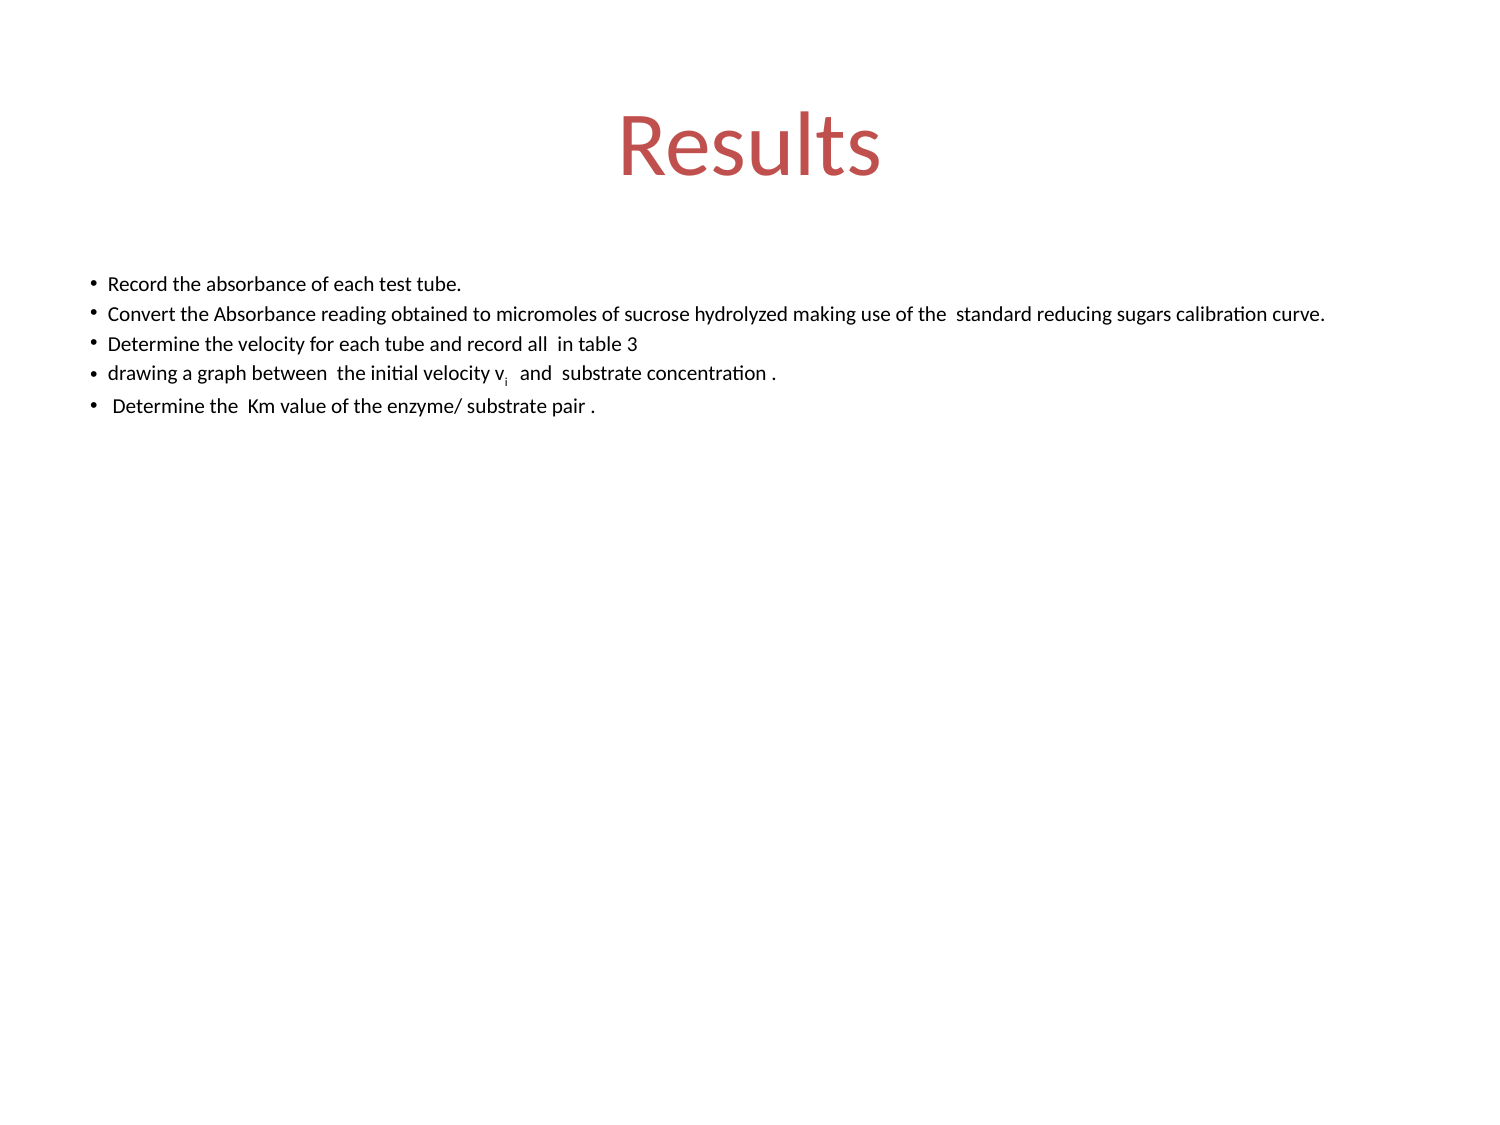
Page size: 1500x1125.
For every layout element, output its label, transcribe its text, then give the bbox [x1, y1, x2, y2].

list Record the absorbance of each test tube. Convert the Absorbance reading obtained to micromoles of sucrose hydrolyzed making use of the standard reducing sugars calibration curve. Determine the velocity for each tube and record all in table 3 drawing a graph between the initial velocity vi and substrate concentration . Determine the Km value of the enzyme/ substrate pair . [75, 262, 1425, 463]
title Results [75, 45, 1425, 233]
